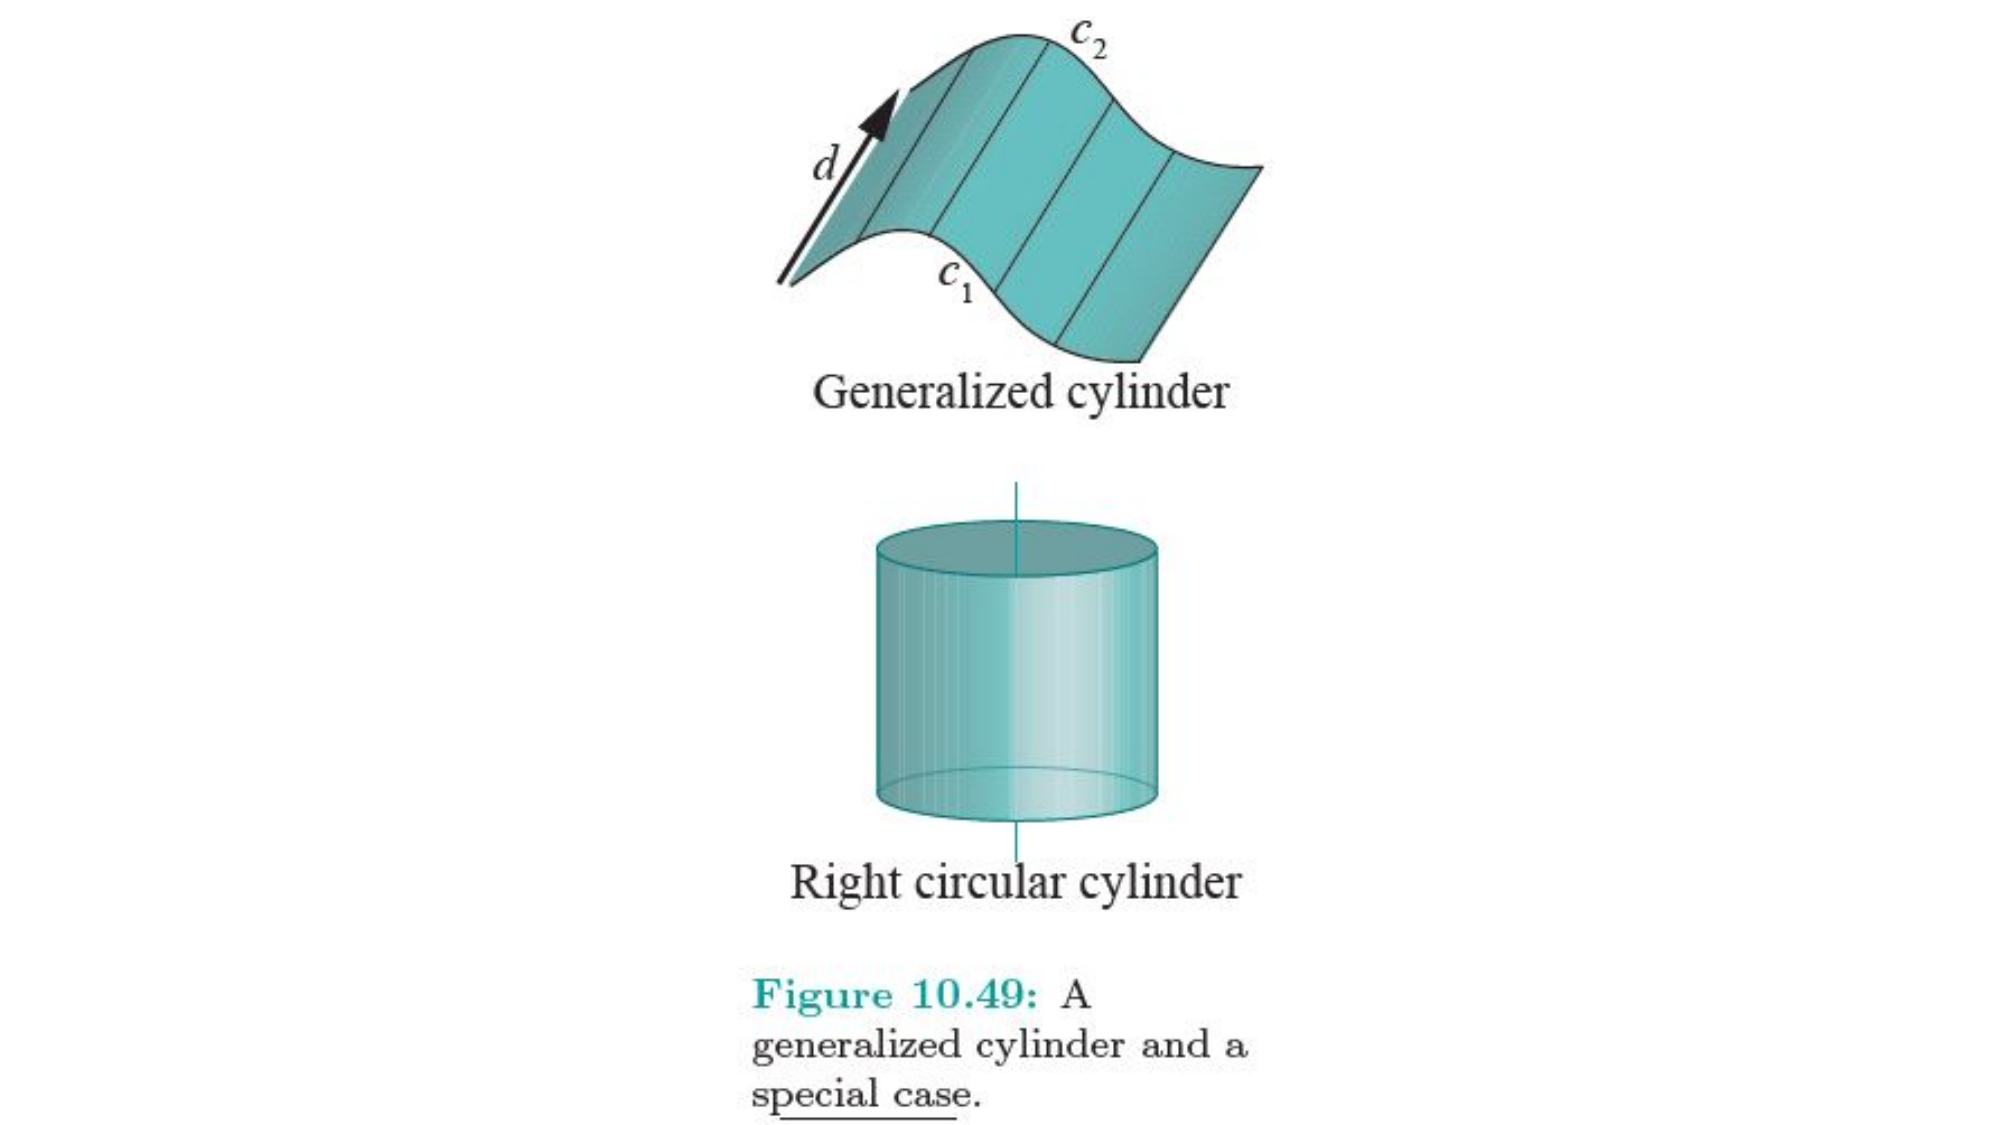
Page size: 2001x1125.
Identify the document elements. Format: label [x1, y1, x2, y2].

picture [720, 0, 1280, 1125]
